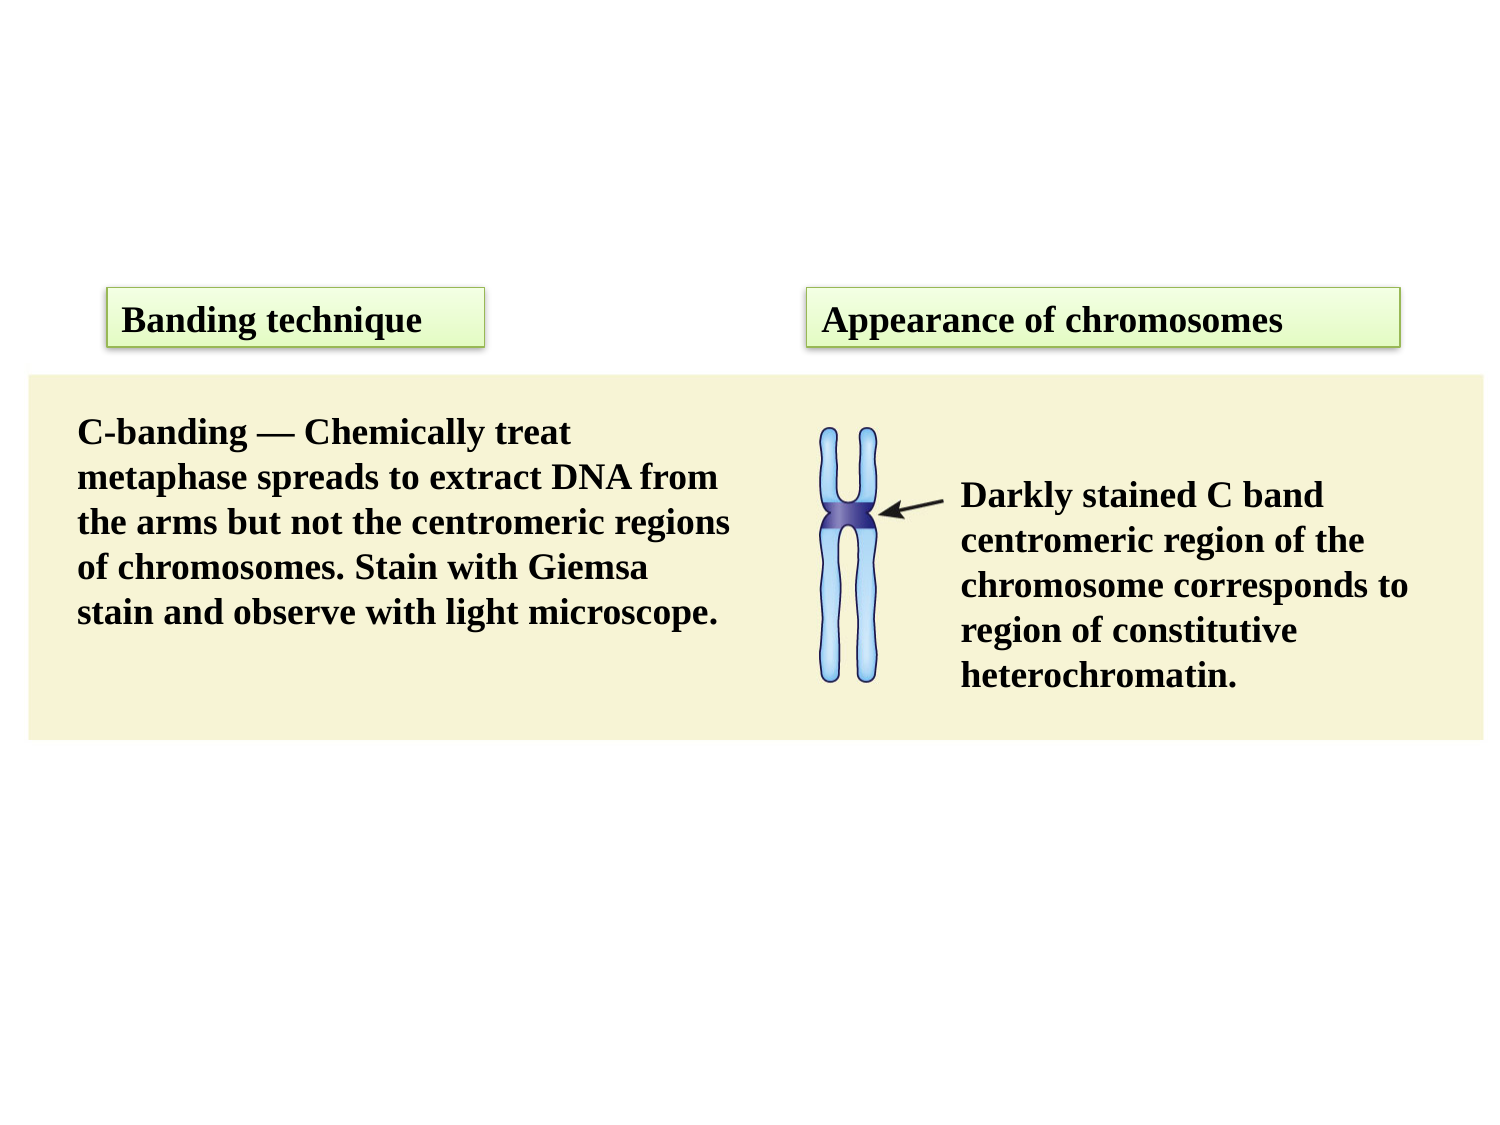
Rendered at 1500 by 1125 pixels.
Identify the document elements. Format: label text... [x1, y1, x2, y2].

text_box Banding technique [106, 287, 485, 348]
text_box Appearance of chromosomes [806, 287, 1401, 348]
picture [0, 363, 1500, 762]
